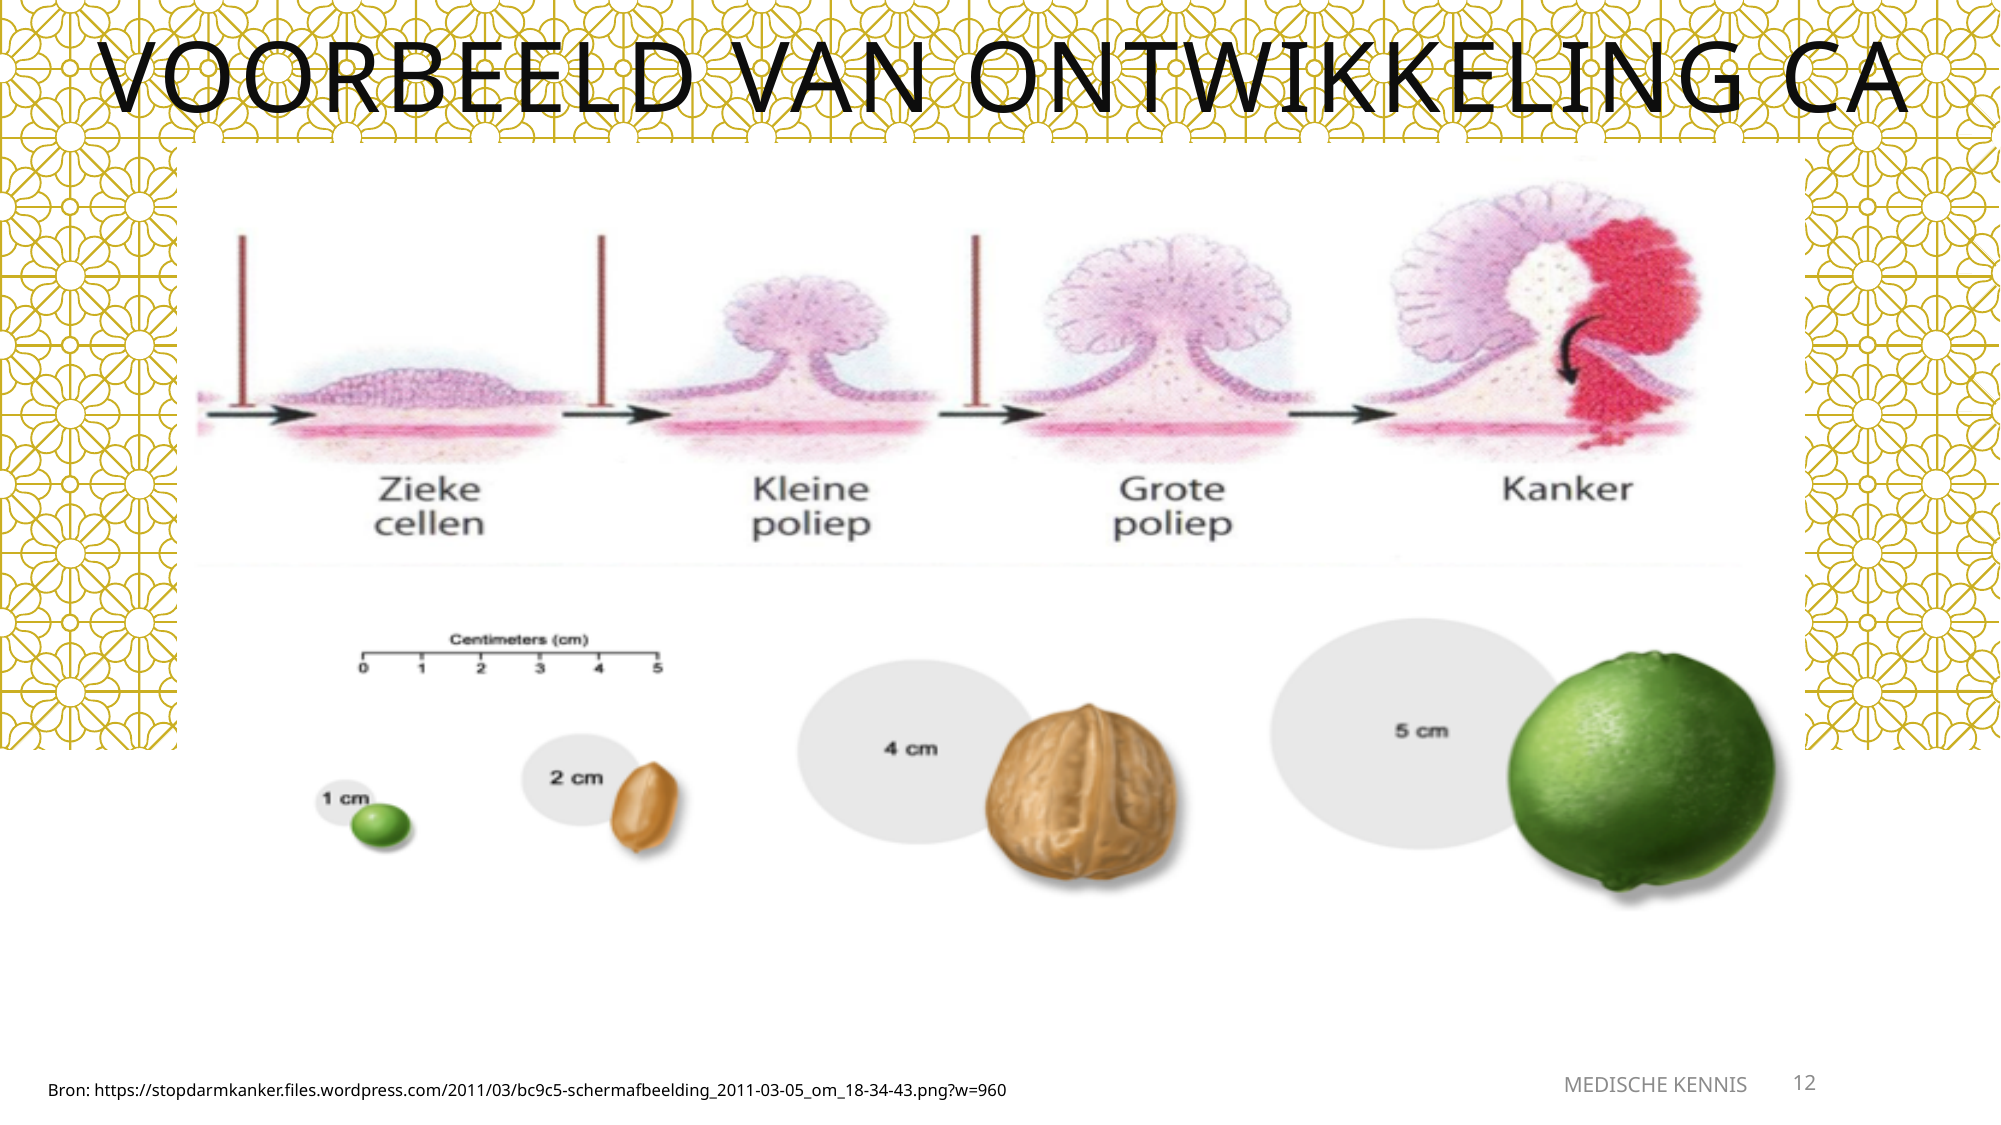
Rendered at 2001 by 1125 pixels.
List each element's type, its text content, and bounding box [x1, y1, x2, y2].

title Voorbeeld van ontwikkeling ca [82, 0, 1938, 181]
slide_number 12 [1777, 1061, 1938, 1107]
picture [176, 143, 1805, 1031]
footer Medische Kennis [794, 1061, 1763, 1107]
text_box Bron: https://stopdarmkanker.files.wordpress.com/2011/03/bc9c5-schermafbeelding_2011-03-05_om_18-34-43.png?w=960 [33, 1072, 1142, 1108]
